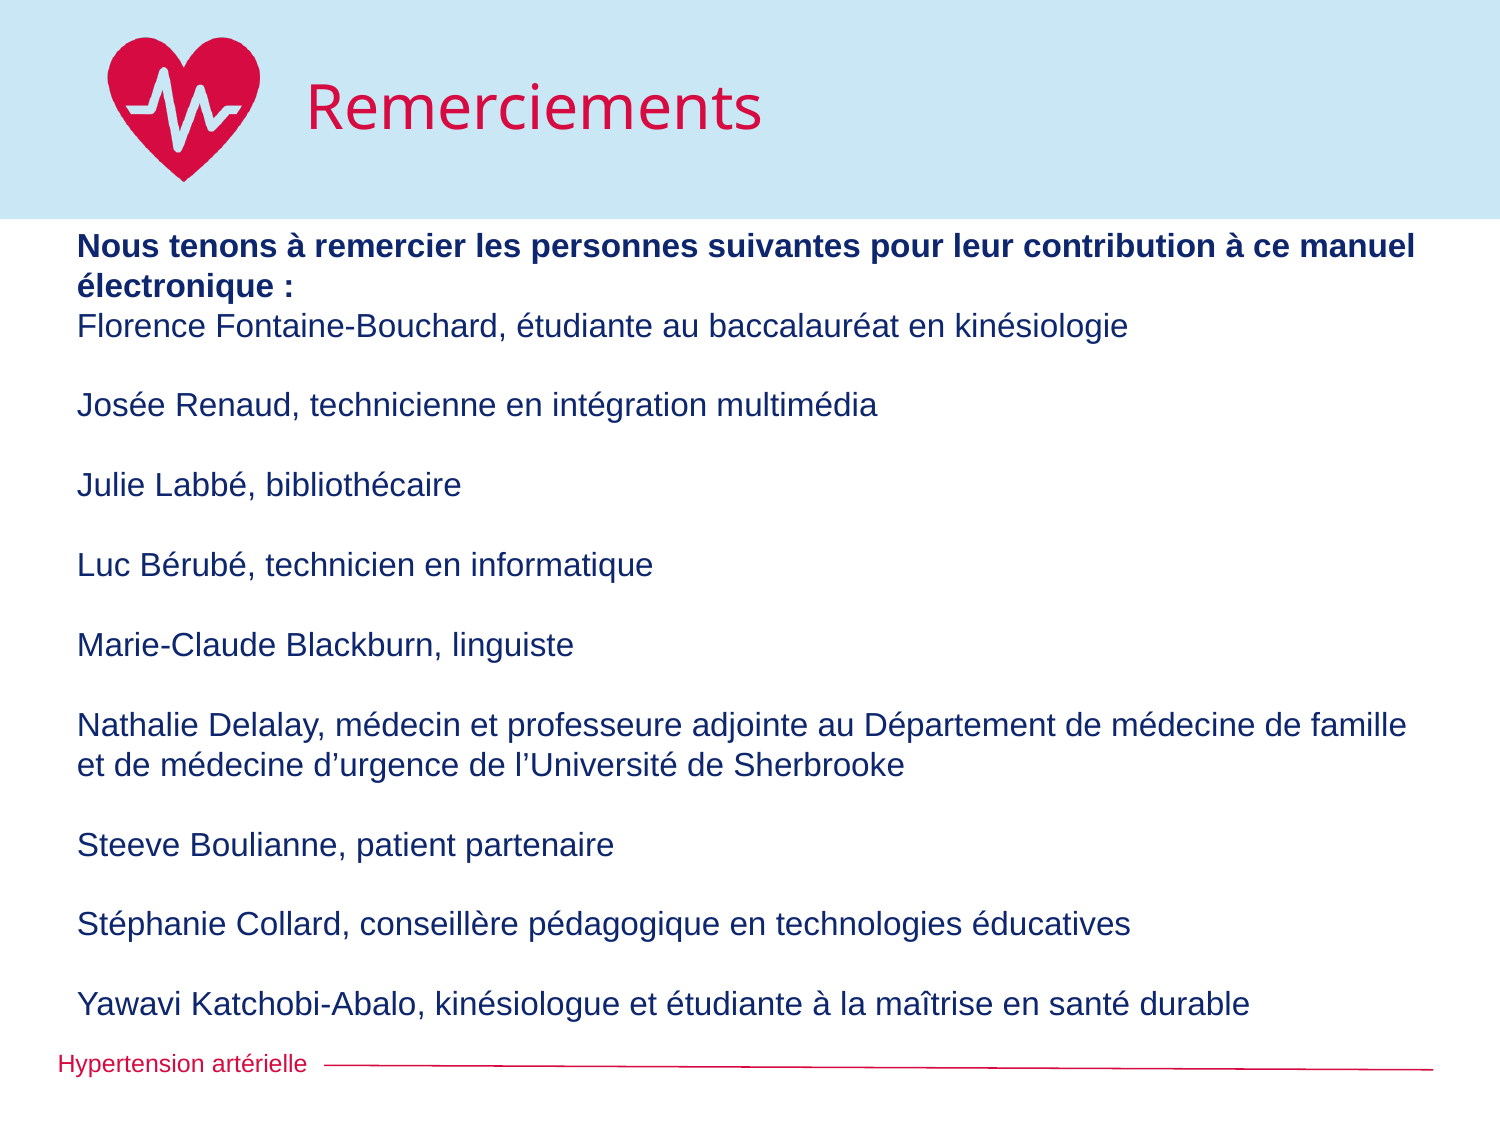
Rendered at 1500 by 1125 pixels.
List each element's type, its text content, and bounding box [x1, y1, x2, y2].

picture [76, 2, 291, 217]
list Hypertension artérielle [42, 1043, 325, 1080]
title Remerciements [295, 59, 1465, 160]
text_box Nous tenons à remercier les personnes suivantes pour leur contribution à ce manuel électronique : Florence Fontaine-Bouchard, étudiante au baccalauréat en kinésiologie Josée Renaud, technicienne en intégration multimédia Julie Labbé, bibliothécaire Luc Bérubé, technicien en informatique Marie-Claude Blackburn, linguiste Nathalie Delalay, médecin et professeure adjointe au Département de médecine de famille et de médecine d’urgence de l’Université de Sherbrooke Steeve Boulianne, patient partenaire Stéphanie Collard, conseillère pédagogique en technologies éducatives Yawavi Katchobi-Abalo, kinésiologue et étudiante à la maîtrise en santé durable [61, 208, 1439, 308]
